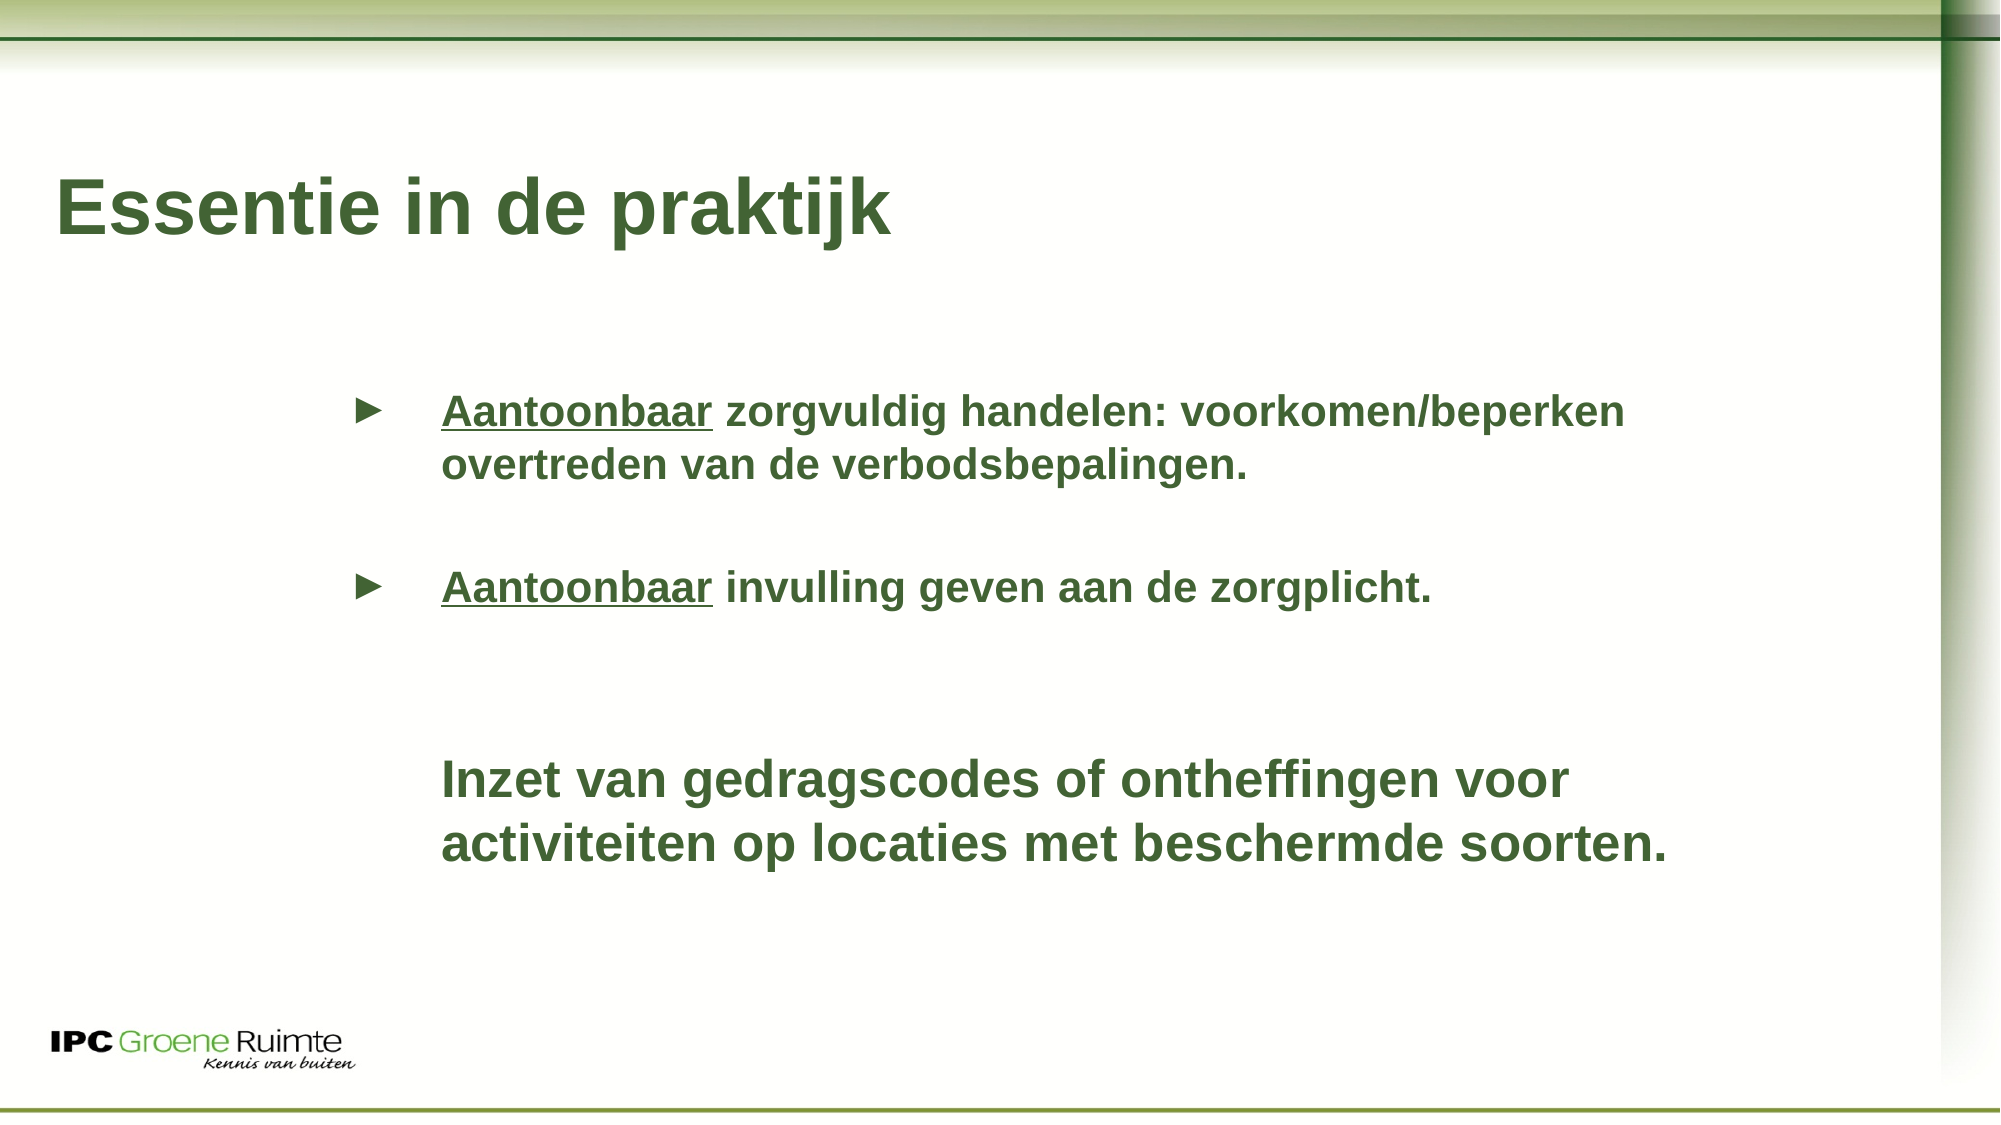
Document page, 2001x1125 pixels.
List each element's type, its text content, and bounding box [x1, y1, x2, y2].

title Essentie in de praktijk [41, 124, 1876, 282]
picture [0, 0, 2000, 1125]
list Aantoonbaar zorgvuldig handelen: voorkomen/beperken overtreden van de verbodsbepalingen. Aantoonbaar invulling geven aan de zorgplicht. Inzet van gedragscodes of ontheffingen voor activiteiten op locaties met beschermde soorten. [333, 375, 1792, 993]
